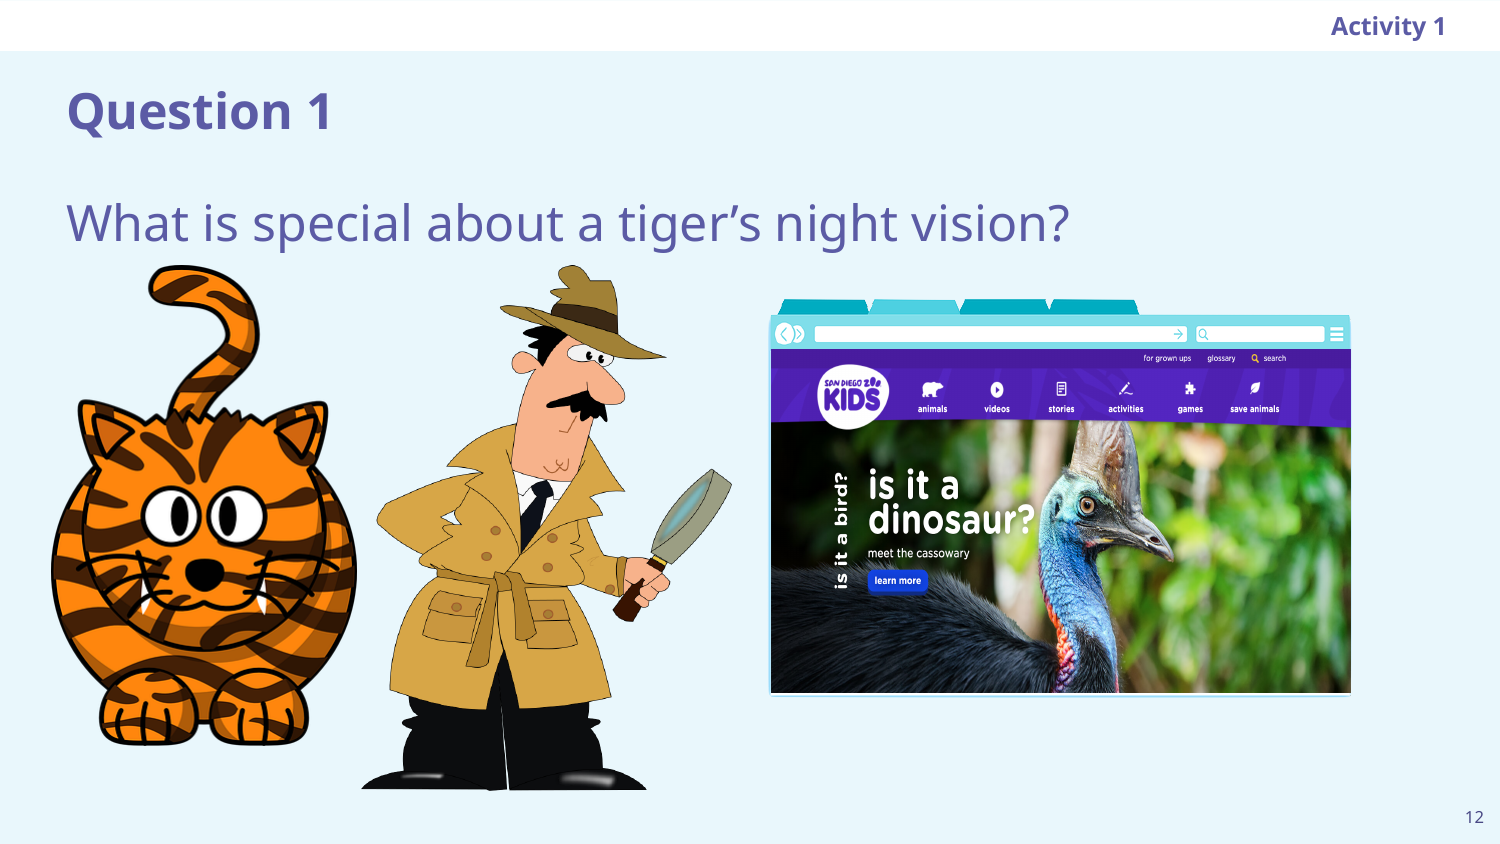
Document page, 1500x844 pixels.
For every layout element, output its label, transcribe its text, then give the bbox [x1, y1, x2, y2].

picture [50, 264, 357, 746]
list What is special about a tiger’s night vision? [51, 166, 1449, 793]
title Question 1 [51, 52, 1449, 166]
subtitle Activity 1 [862, 0, 1448, 52]
slide_number ‹#› [1448, 792, 1500, 844]
picture [360, 264, 1412, 793]
